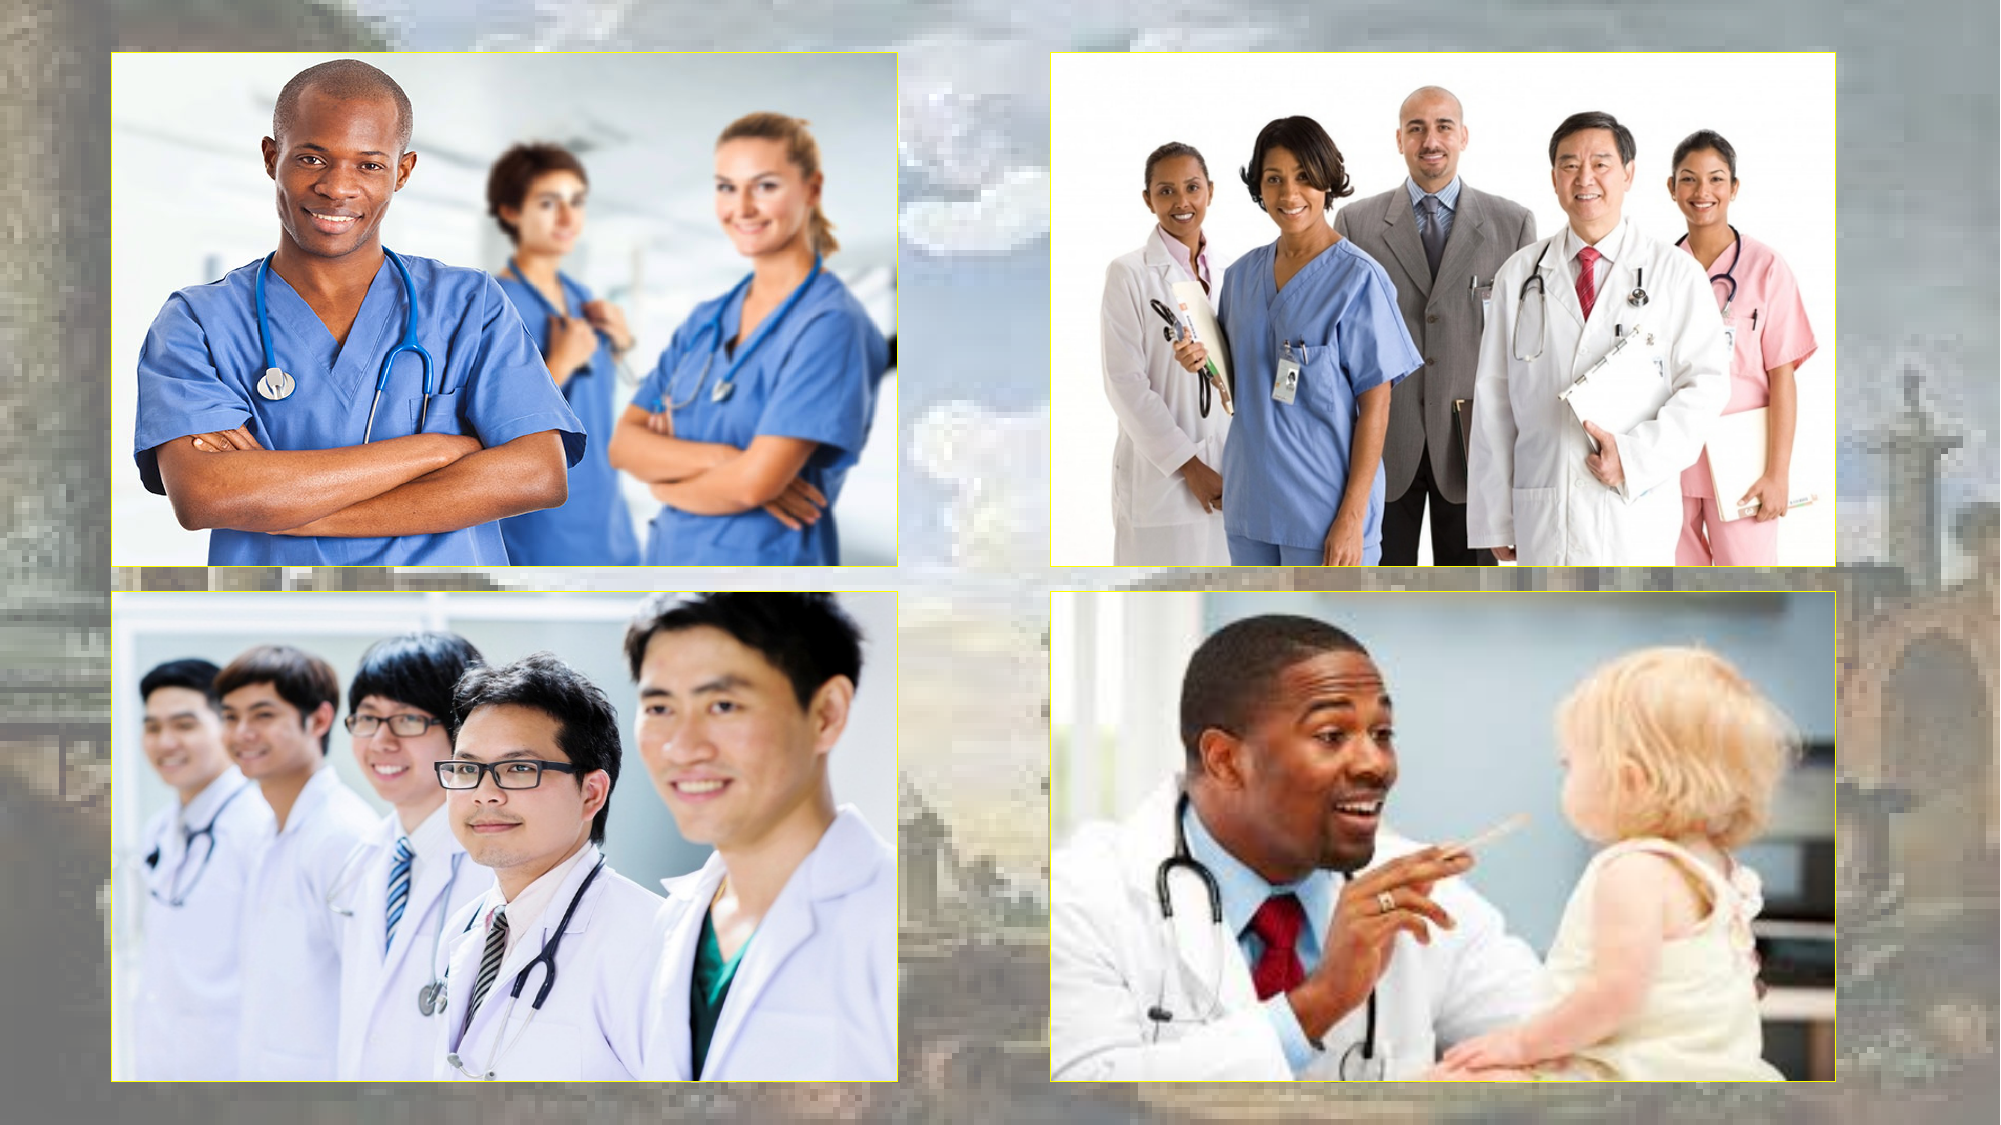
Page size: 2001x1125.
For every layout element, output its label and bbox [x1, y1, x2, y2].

picture [111, 52, 899, 567]
picture [1049, 52, 1836, 567]
picture [111, 591, 899, 1082]
picture [1049, 591, 1836, 1082]
